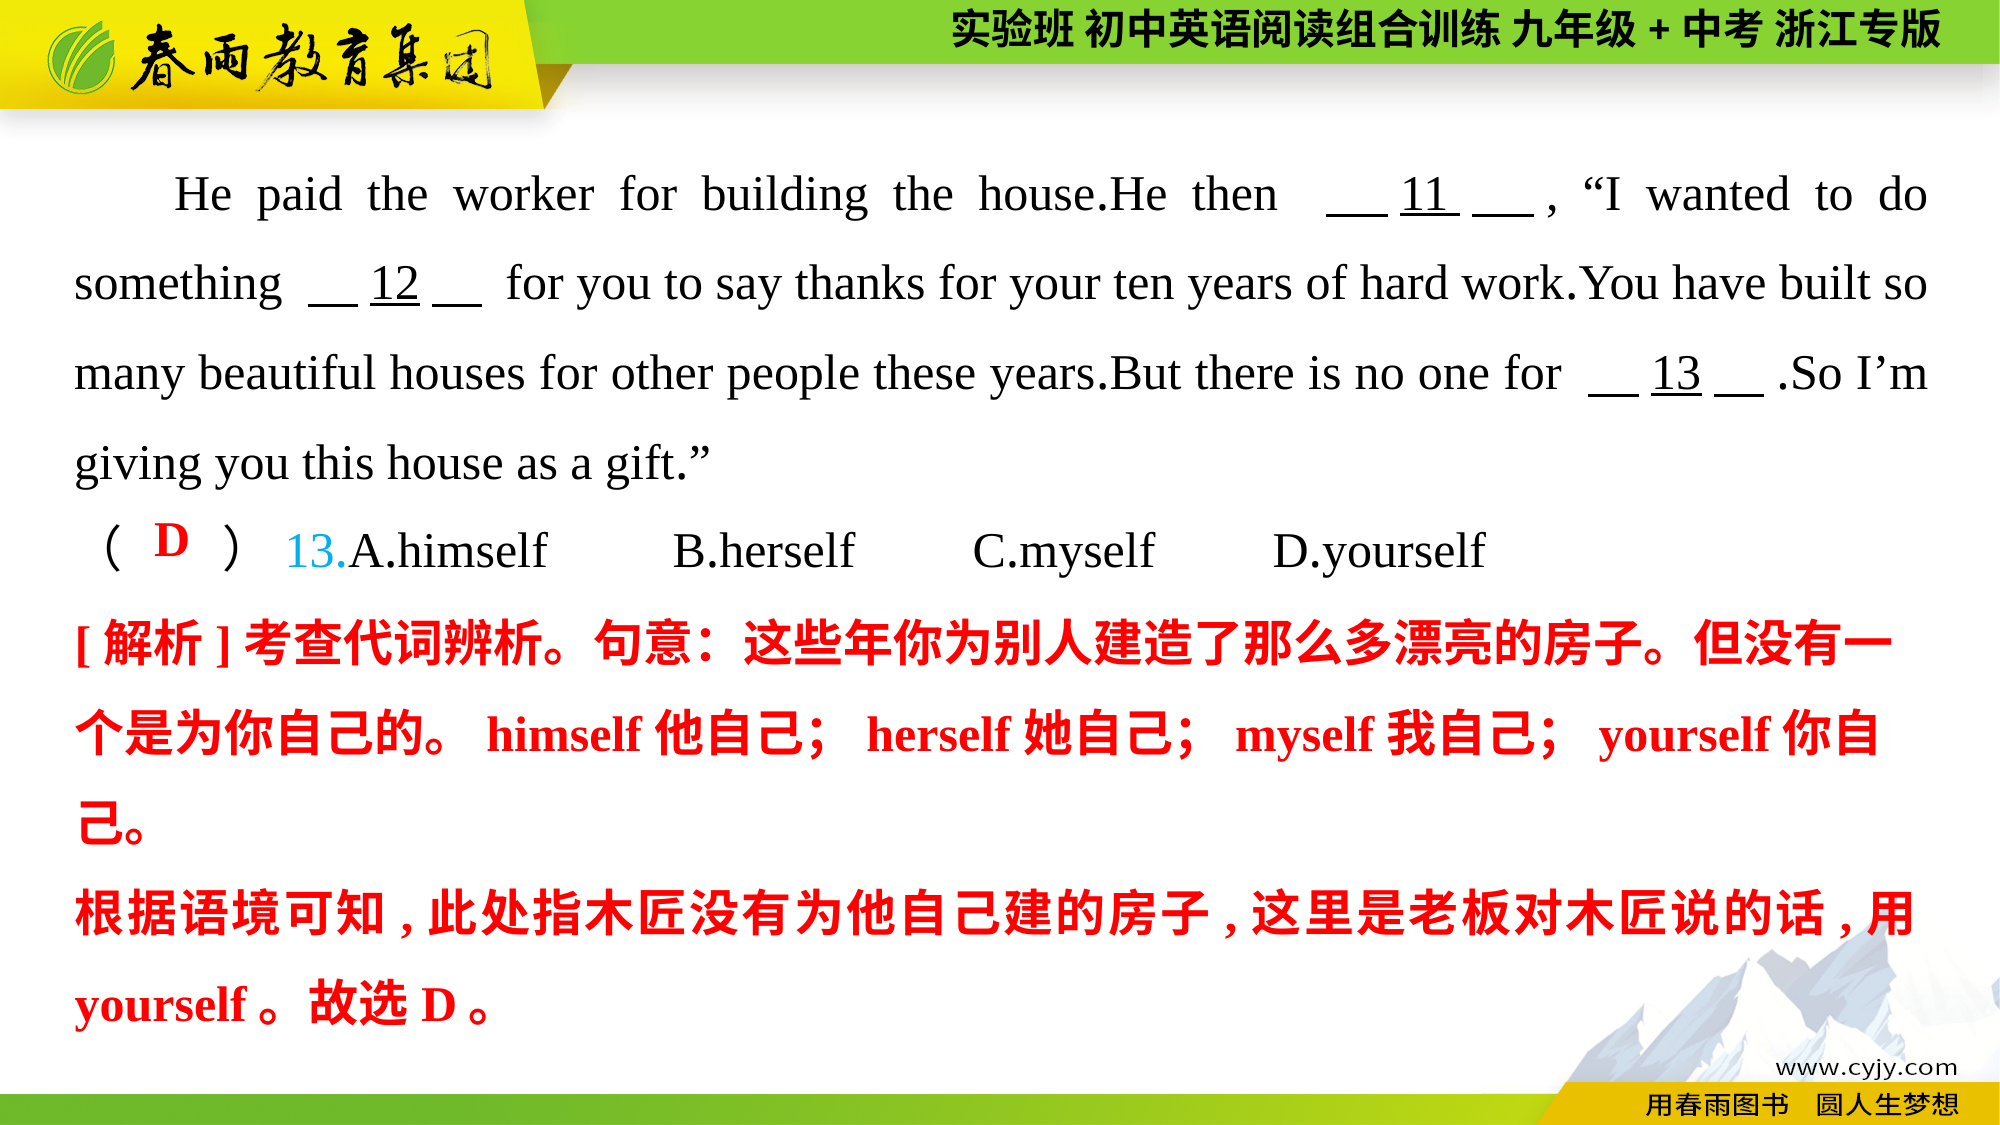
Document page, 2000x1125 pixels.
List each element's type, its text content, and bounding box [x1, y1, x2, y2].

picture [0, 0, 2000, 1125]
text_box （ ）13.A.himself B.herself C.myself D.yourself [57, 479, 1942, 585]
list He paid the worker for building the house.He then 11 , “I wanted to do something 12 for you to say thanks for your ten years of hard work.You have built so many beautiful houses for other people these years.But there is no one for 13 .So I’m giving you this house as a gift.” [59, 122, 1944, 490]
text_box D [139, 499, 206, 574]
text_box [解析]考查代词辨析。句意：这些年你为别人建造了那么多漂亮的房子。但没有一个是为你自己的。himself他自己；herself她自己；myself我自己；yourself你自己。 根据语境可知,此处指木匠没有为他自己建的房子,这里是老板对木匠说的话,用yourself。故选D。 [59, 574, 1944, 1040]
